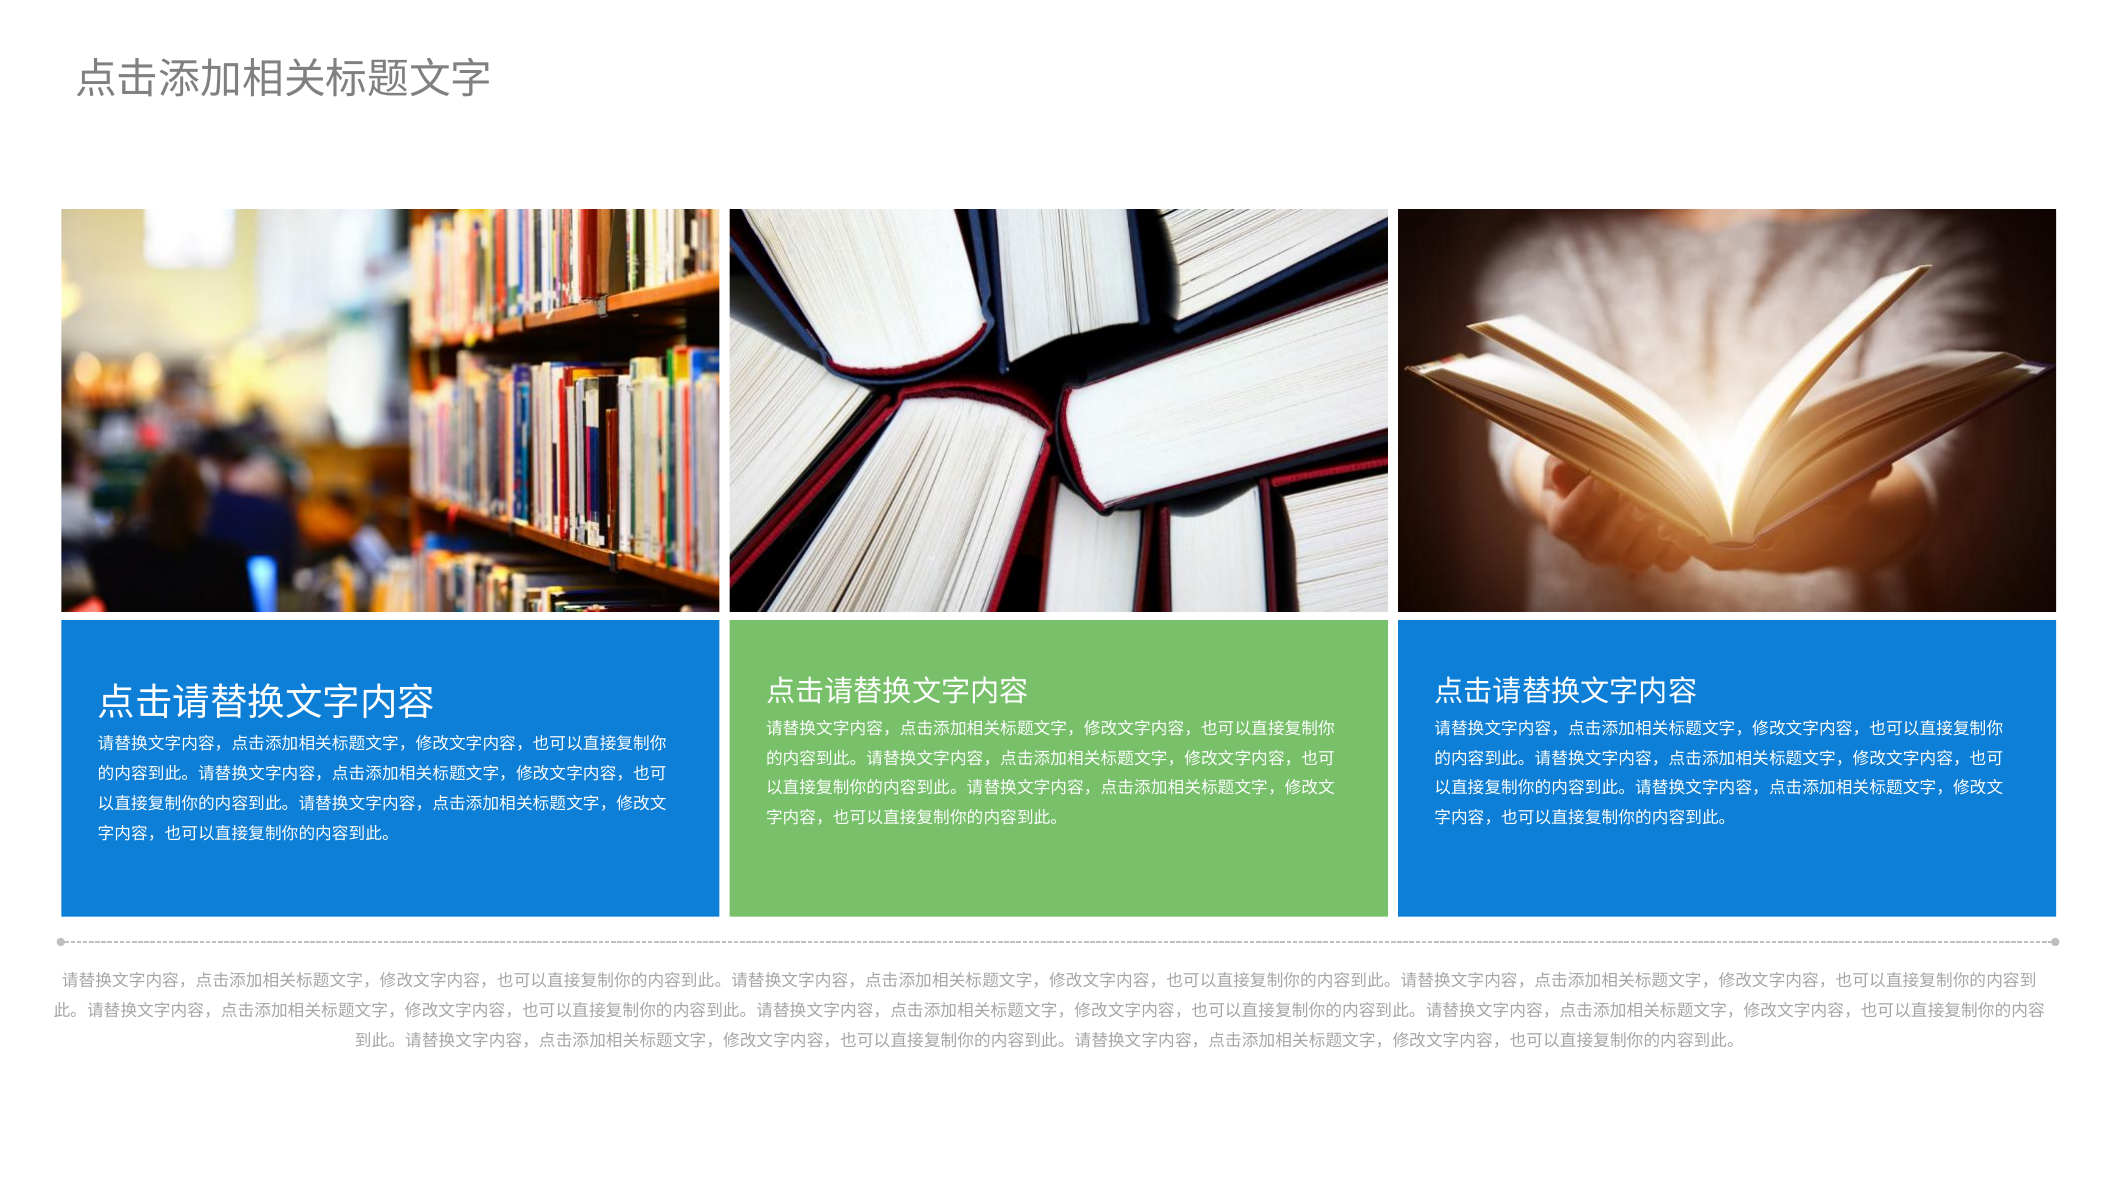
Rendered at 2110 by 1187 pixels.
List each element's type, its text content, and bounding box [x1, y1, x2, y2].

text_box 点击请替换文字内容 请替换文字内容，点击添加相关标题文字，修改文字内容，也可以直接复制你的内容到此。请替换文字内容，点击添加相关标题文字，修改文字内容，也可以直接复制你的内容到此。请替换文字内容，点击添加相关标题文字，修改文字内容，也可以直接复制你的内容到此。 [751, 647, 1366, 835]
text_box [60, 619, 721, 918]
text_box 请替换文字内容，点击添加相关标题文字，修改文字内容，也可以直接复制你的内容到此。请替换文字内容，点击添加相关标题文字，修改文字内容，也可以直接复制你的内容到此。请替换文字内容，点击添加相关标题文字，修改文字内容，也可以直接复制你的内容到此。请替换文字内容，点击添加相关标题文字，修改文字内容，也可以直接复制你的内容到此。请替换文字内容，点击添加相关标题文字，修改文字内容，也可以直接复制你的内容到此。请替换文字内容，点击添加相关标题文字，修改文字内容，也可以直接复制你的内容到此。请替换文字内容，点击添加相关标题文字，修改文字内容，也可以直接复制你的内容到此。请替换文字内容，点击添加相关标题文字，修改文字内容，也可以直接复制你的内容到此。 [36, 952, 2076, 1057]
text_box 点击请替换文字内容 请替换文字内容，点击添加相关标题文字，修改文字内容，也可以直接复制你的内容到此。请替换文字内容，点击添加相关标题文字，修改文字内容，也可以直接复制你的内容到此。请替换文字内容，点击添加相关标题文字，修改文字内容，也可以直接复制你的内容到此。 [1419, 647, 2034, 835]
text_box [729, 619, 1389, 918]
text_box [60, 209, 721, 613]
text_box 点击请替换文字内容 请替换文字内容，点击添加相关标题文字，修改文字内容，也可以直接复制你的内容到此。请替换文字内容，点击添加相关标题文字，修改文字内容，也可以直接复制你的内容到此。请替换文字内容，点击添加相关标题文字，修改文字内容，也可以直接复制你的内容到此。 [82, 647, 698, 850]
text_box [729, 209, 1389, 613]
text_box [1397, 209, 2057, 613]
text_box [1397, 619, 2057, 918]
text_box 点击添加相关标题文字 [59, 44, 563, 107]
